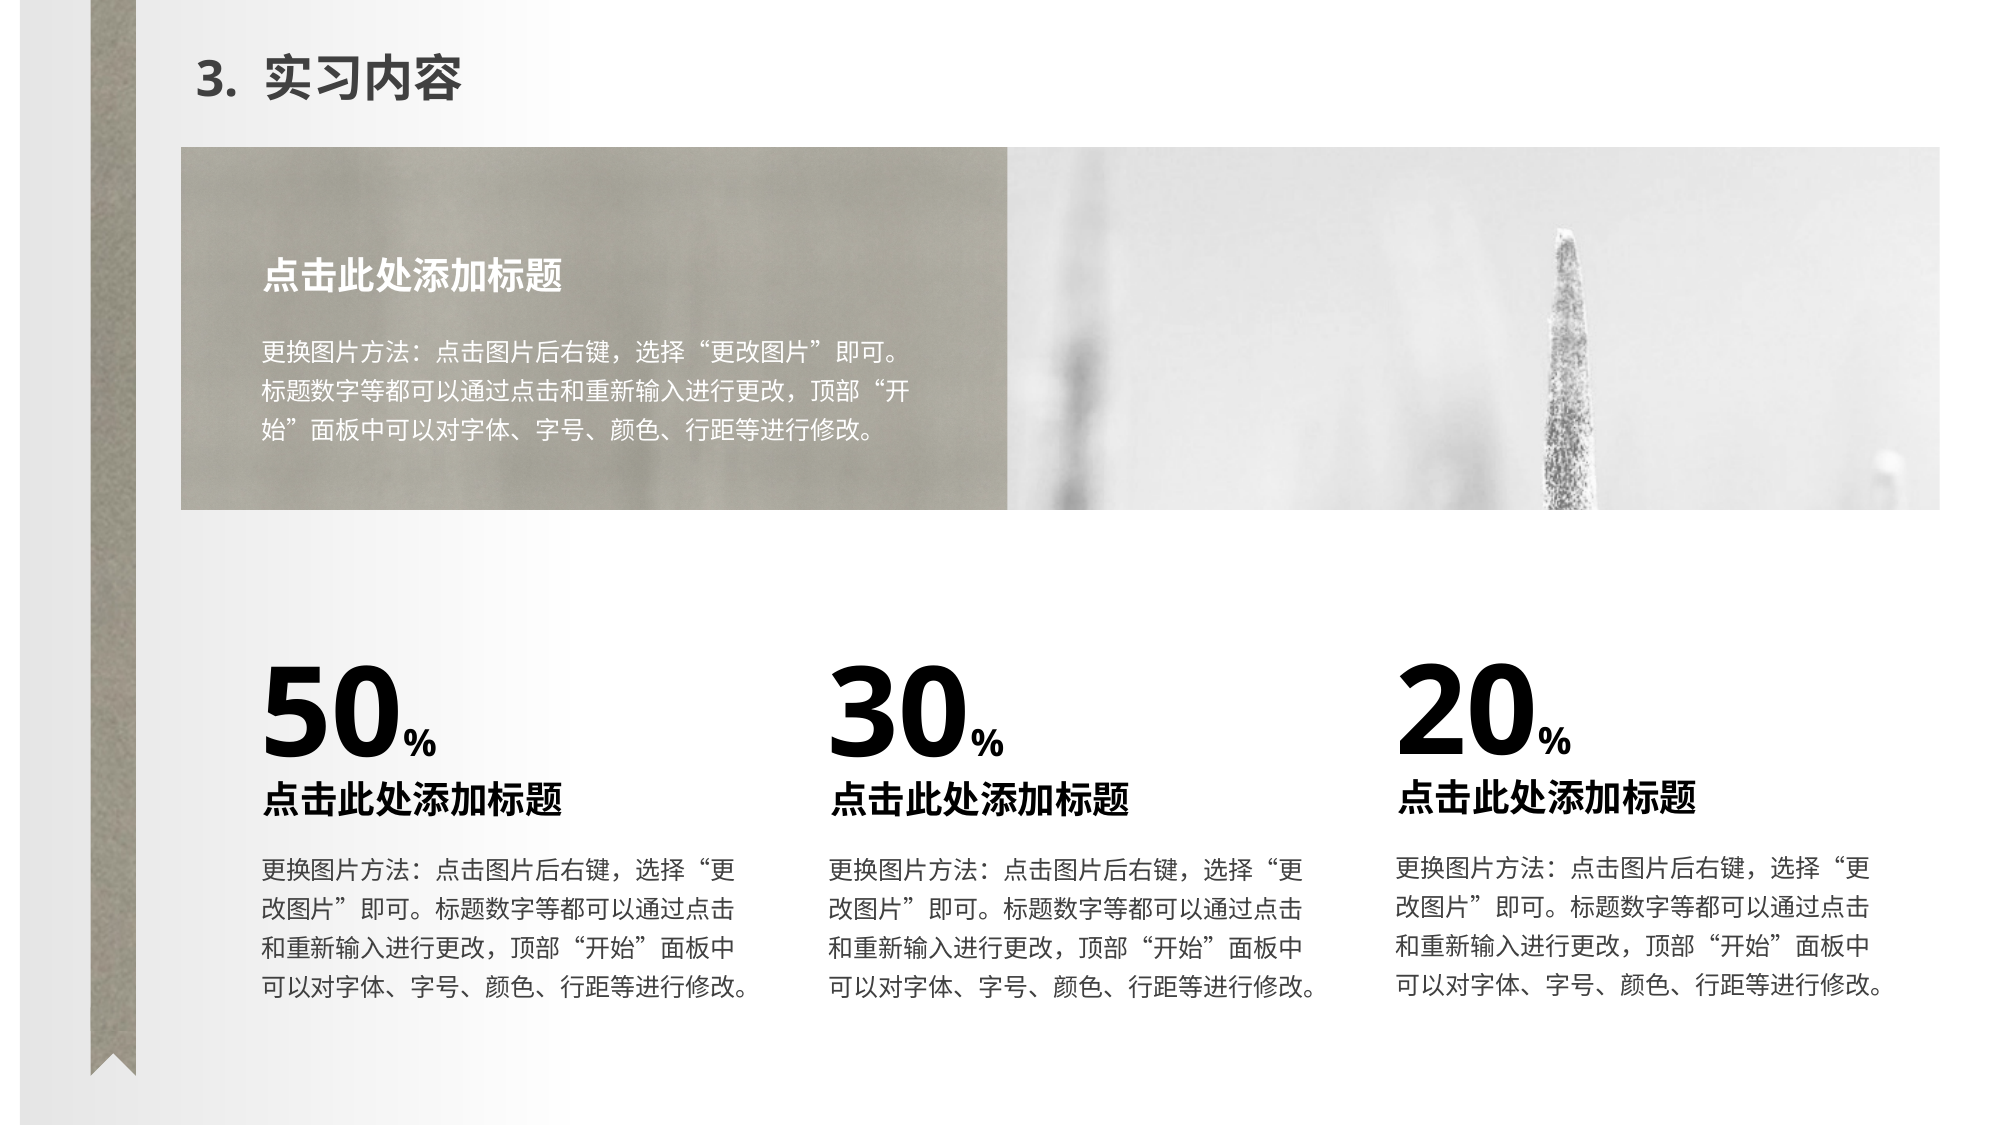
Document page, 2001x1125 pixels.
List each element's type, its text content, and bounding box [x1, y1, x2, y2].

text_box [246, 579, 776, 1012]
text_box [1381, 576, 1911, 1009]
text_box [813, 579, 1343, 1012]
picture [181, 147, 1940, 510]
picture [90, 0, 136, 1076]
list 3. 实习内容 [180, 36, 1079, 125]
